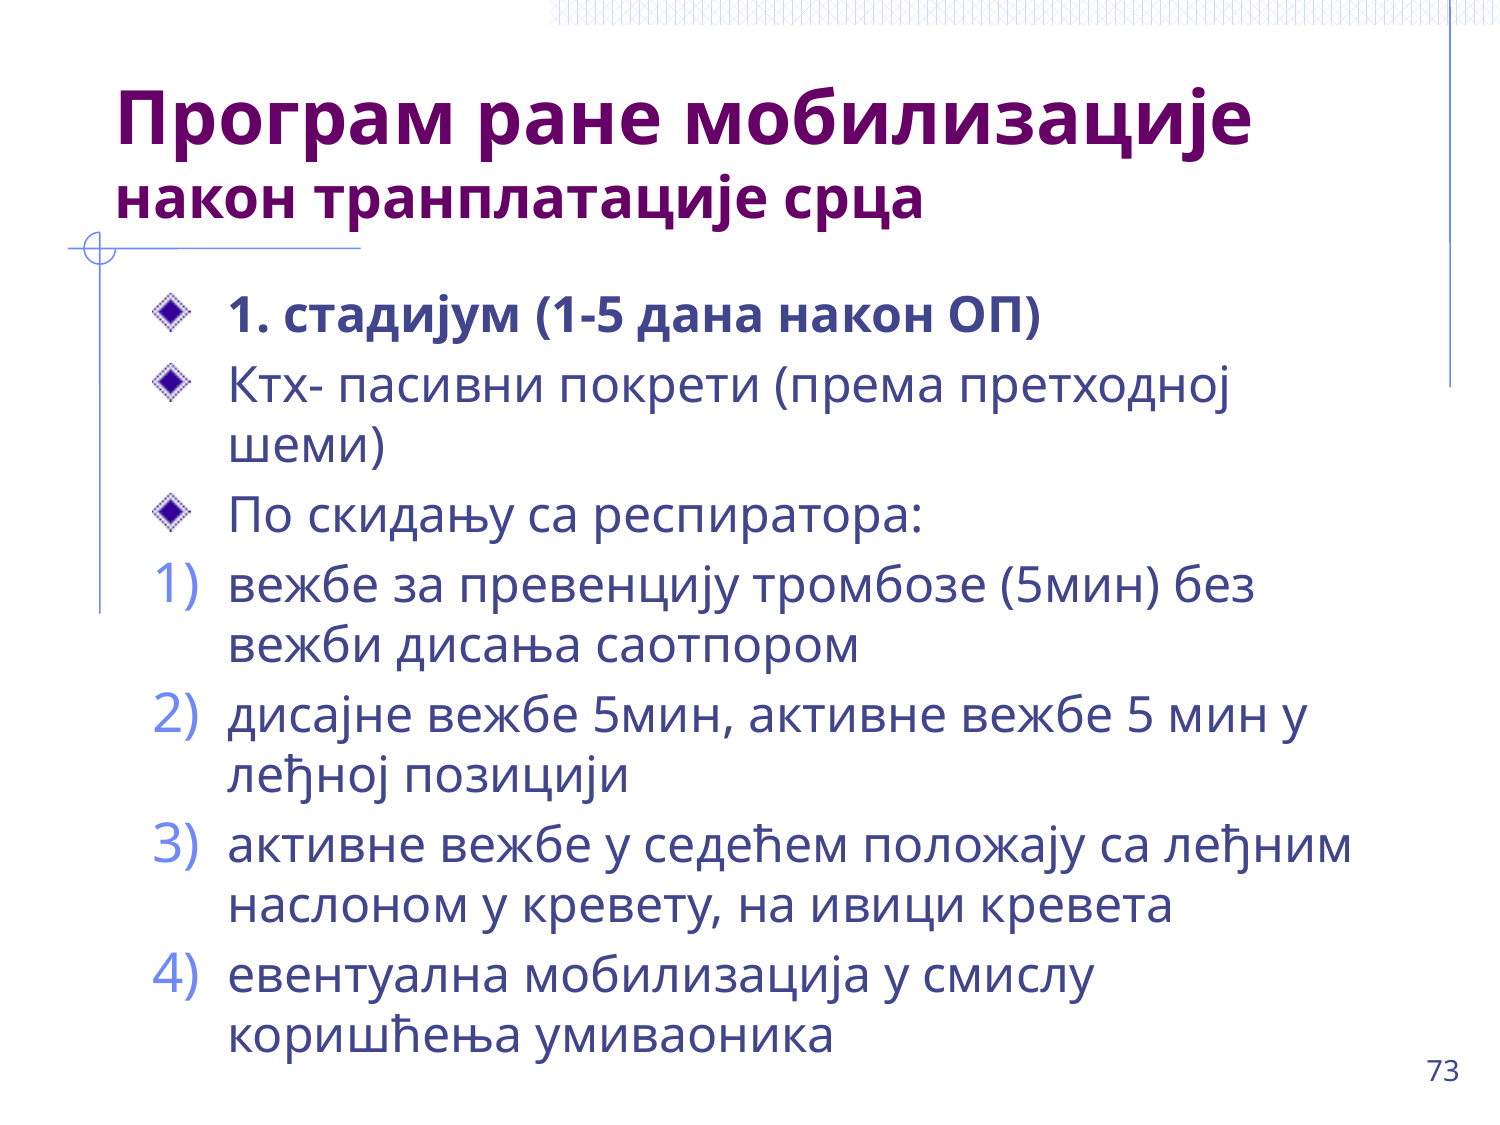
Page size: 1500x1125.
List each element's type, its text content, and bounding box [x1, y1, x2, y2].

picture [152, 493, 191, 532]
picture [152, 293, 191, 332]
title Програм ране мобилизације након транплатације срца [99, 49, 1376, 238]
slide_number 73 [1162, 1025, 1475, 1100]
list 1. стадијум (1-5 дана након ОП) Ктх- пасивни покрети (према претходној шеми) По скидању са респиратора: вежбе за превенцију тромбозе (5мин) без вежби дисања саотпором дисајне вежбе 5мин, активне вежбе 5 мин у леђној позицији активне вежбе у седећем положају са леђним наслоном у кревету, на ивици кревета евентуална мобилизација у смислу коришћења умиваоника [137, 274, 1413, 951]
picture [152, 363, 191, 402]
